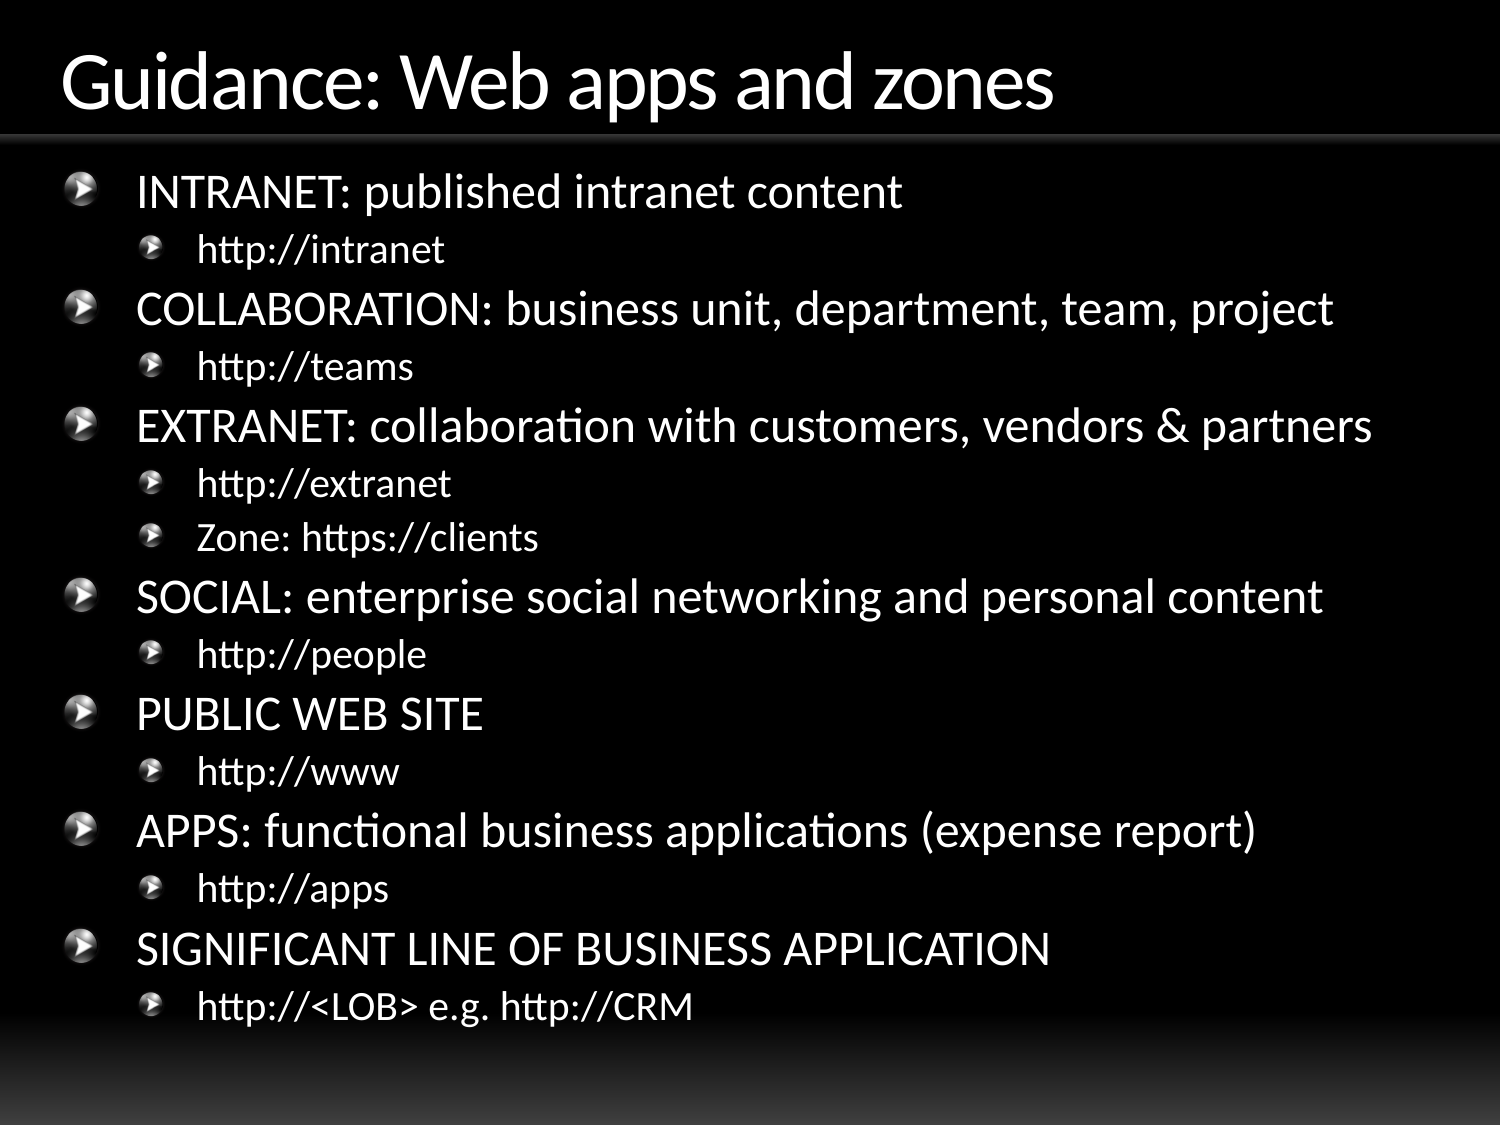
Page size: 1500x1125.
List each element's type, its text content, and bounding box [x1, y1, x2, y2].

picture [60, 807, 102, 850]
picture [136, 349, 166, 380]
picture [136, 232, 166, 262]
title Guidance: Web apps and zones [60, 37, 1440, 129]
picture [136, 520, 166, 550]
picture [60, 924, 102, 967]
picture [136, 637, 166, 667]
picture [60, 573, 102, 616]
picture [60, 402, 102, 445]
picture [60, 285, 102, 328]
picture [136, 872, 166, 902]
picture [136, 755, 166, 785]
picture [136, 467, 166, 497]
picture [60, 690, 102, 733]
list INTRANET: published intranet content http://intranet COLLABORATION: business unit, department, team, project http://teams EXTRANET: collaboration with customers, vendors & partners http://extranet Zone: https://clients SOCIAL: enterprise social networking and personal content http://people PUBLIC WEB SITE http://www APPS: functional business applications (expense report) http://apps SIGNIFICANT LINE OF BUSINESS APPLICATION http://<LOB> e.g. http://CRM [60, 164, 1440, 1125]
picture [60, 167, 102, 210]
picture [136, 989, 166, 1019]
